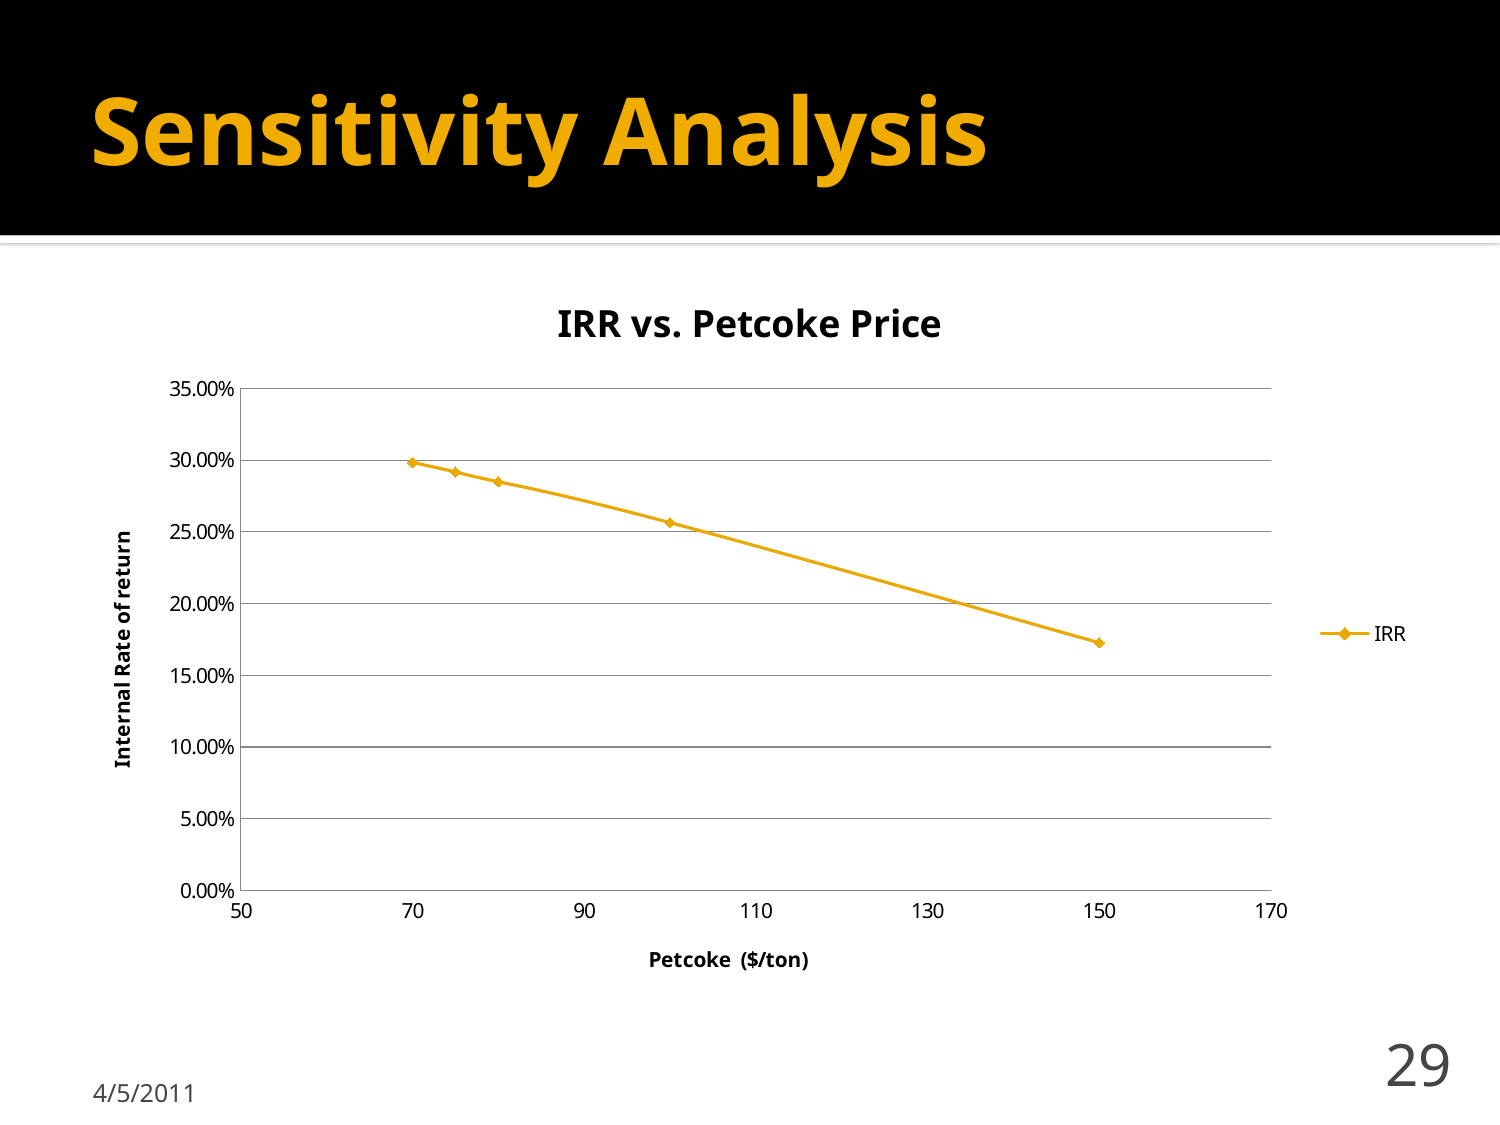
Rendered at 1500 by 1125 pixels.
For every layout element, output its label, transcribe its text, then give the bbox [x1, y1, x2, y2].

title Sensitivity Analysis [75, 25, 1425, 231]
chart [74, 262, 1425, 1005]
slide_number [75, 1062, 425, 1108]
slide_number 29 [1345, 1062, 1467, 1108]
